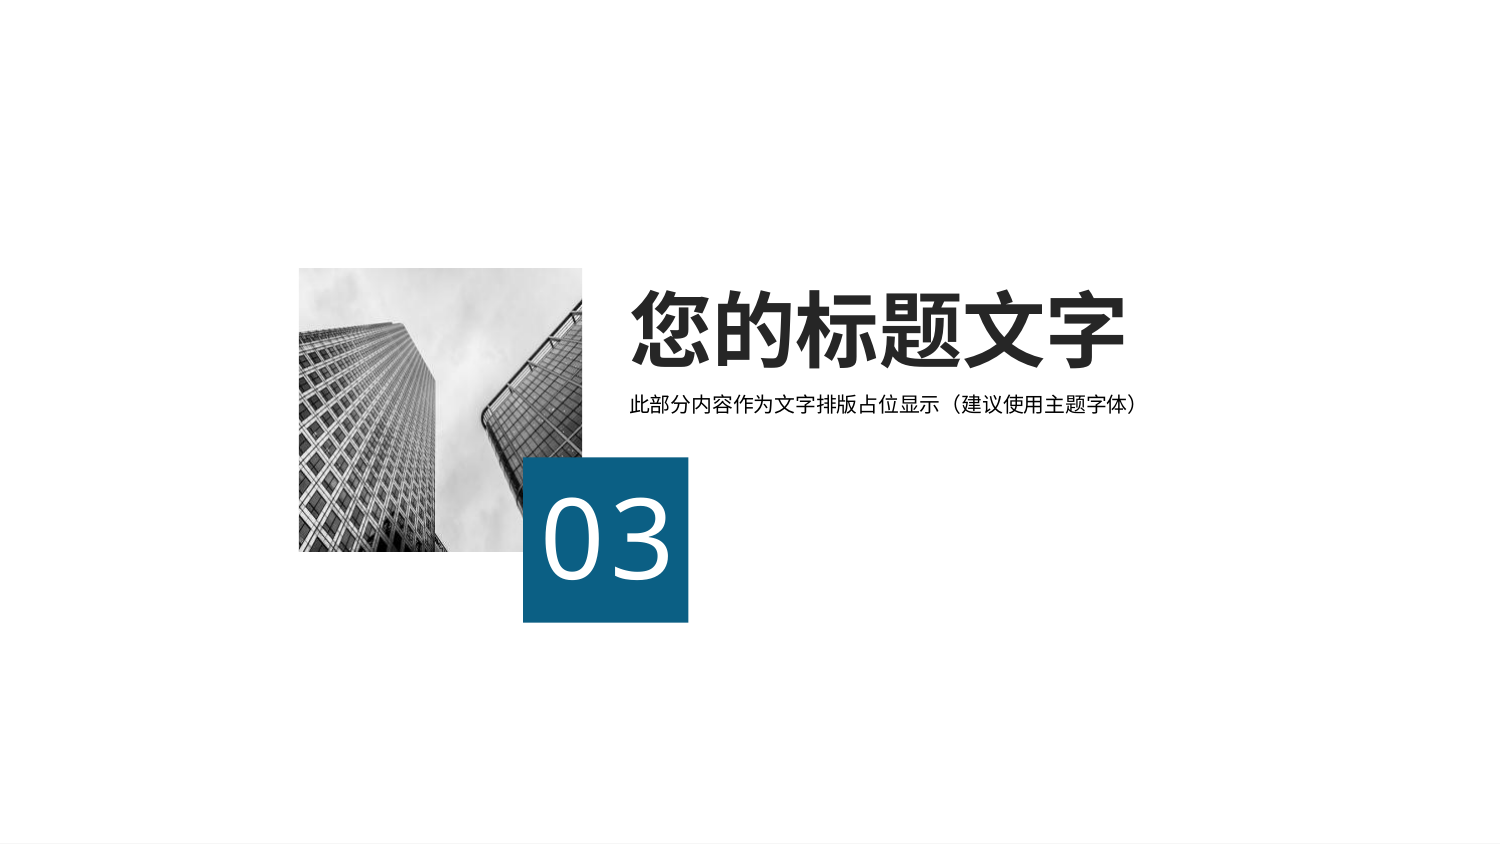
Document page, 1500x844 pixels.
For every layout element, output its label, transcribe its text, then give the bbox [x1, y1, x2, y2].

text_box 03 [525, 459, 772, 610]
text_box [629, 263, 1200, 467]
text_box [521, 455, 691, 625]
text_box [297, 266, 584, 554]
